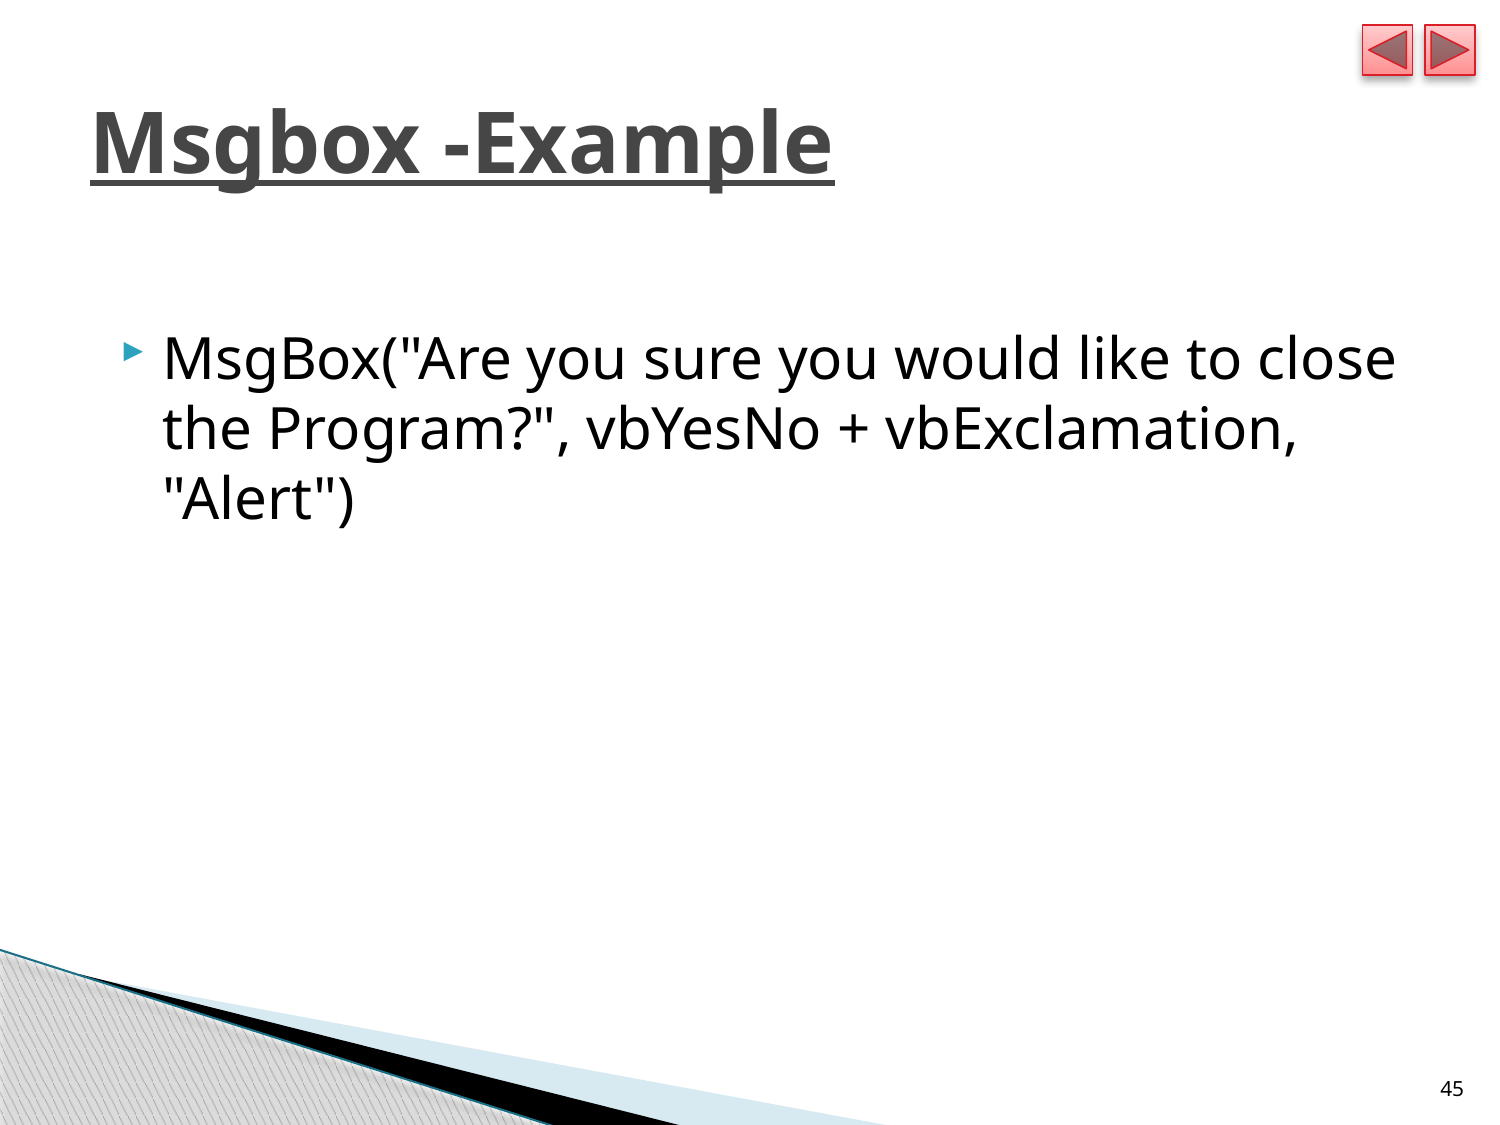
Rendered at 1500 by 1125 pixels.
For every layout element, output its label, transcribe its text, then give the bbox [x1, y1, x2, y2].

slide_number 45 [1418, 1051, 1479, 1112]
list MsgBox("Are you sure you would like to close the Program?", vbYesNo + vbExclamation, "Alert") [87, 237, 1500, 988]
title Msgbox -Example [75, 45, 1425, 233]
